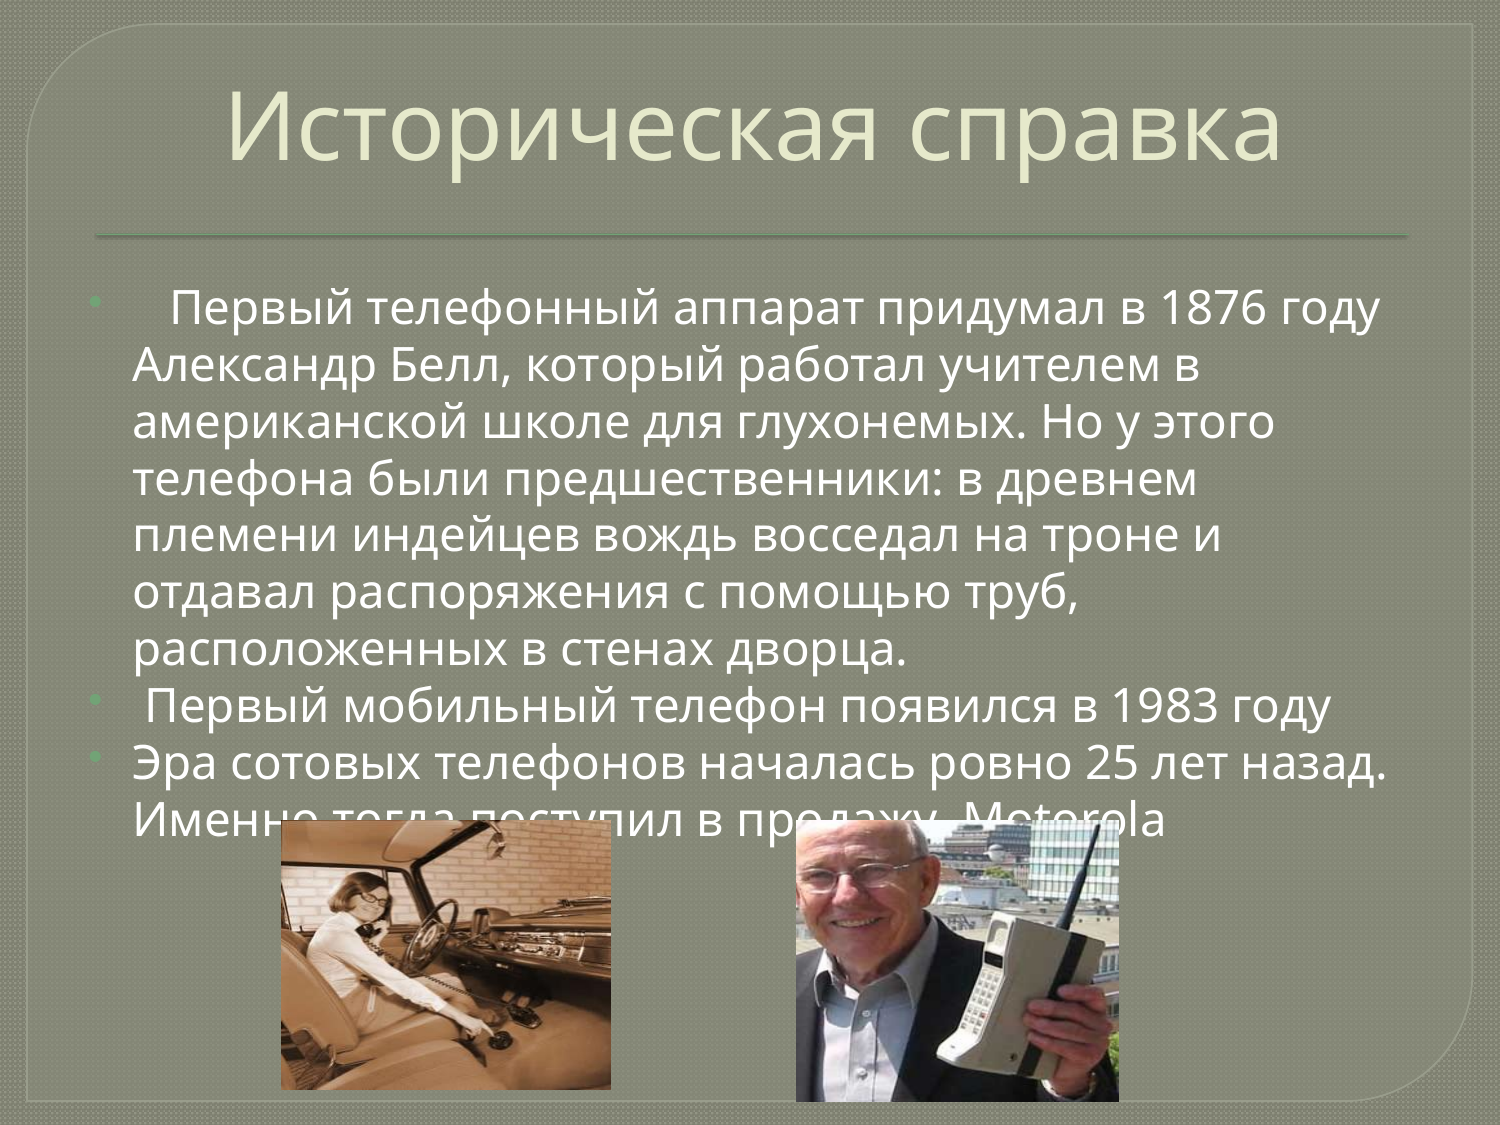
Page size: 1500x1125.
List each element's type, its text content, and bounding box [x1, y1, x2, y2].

title Историческая справка [75, 41, 1425, 188]
list Первый телефонный аппарат придумал в 1876 году Александр Белл, который работал учителем в американской школе для глухонемых. Но у этого телефона были предшественники: в древнем племени индейцев вождь восседал на троне и отдавал распоряжения с помощью труб, расположенных в стенах дворца. Первый мобильный телефон появился в 1983 году Эра сотовых телефонов началась ровно 25 лет назад. Именно тогда поступил в продажу Motorola [75, 269, 1425, 868]
picture [796, 820, 1119, 1102]
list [280, 820, 611, 1091]
